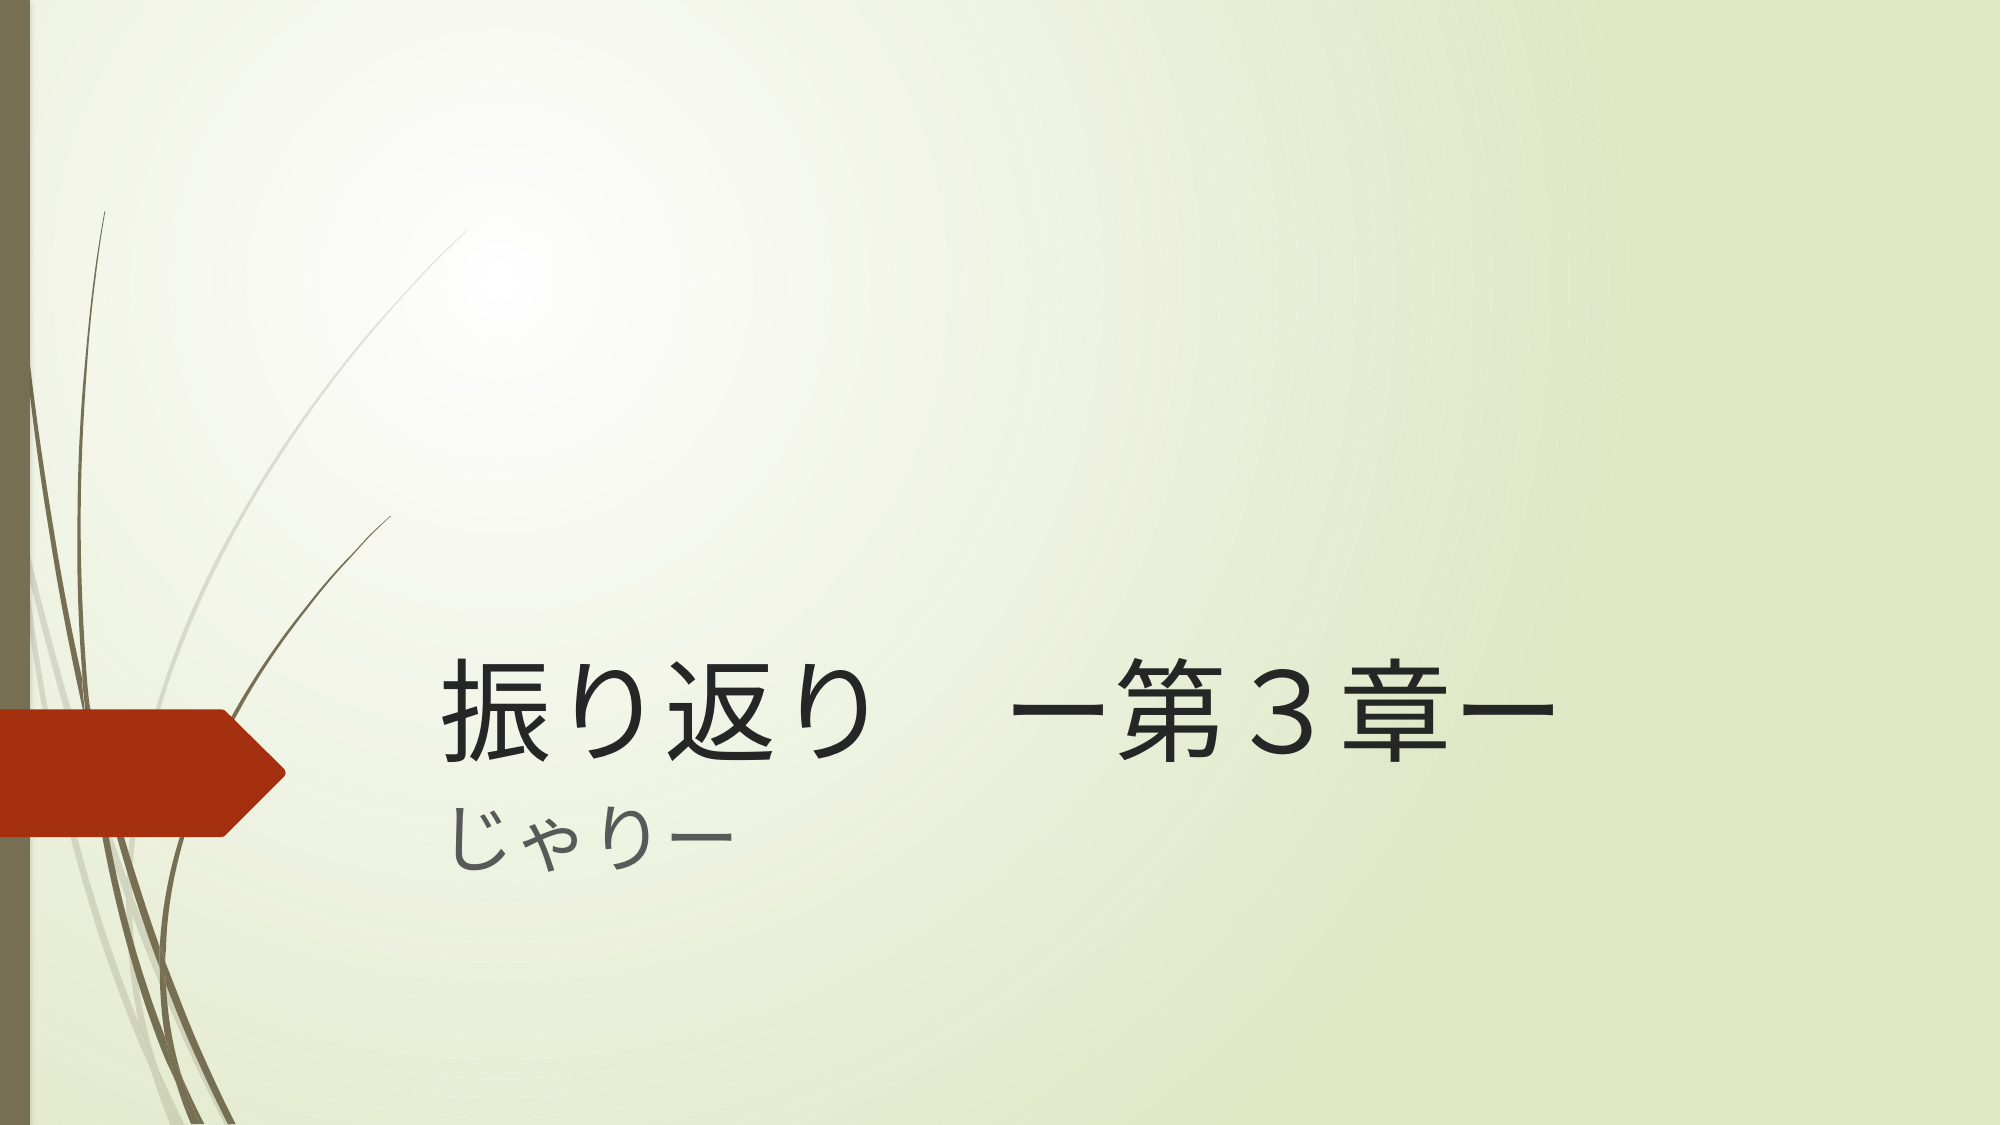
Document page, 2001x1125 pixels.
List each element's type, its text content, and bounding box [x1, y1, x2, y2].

subtitle じゃりー [424, 783, 1888, 969]
title 振り返り ー第３章ー [424, 412, 1888, 783]
